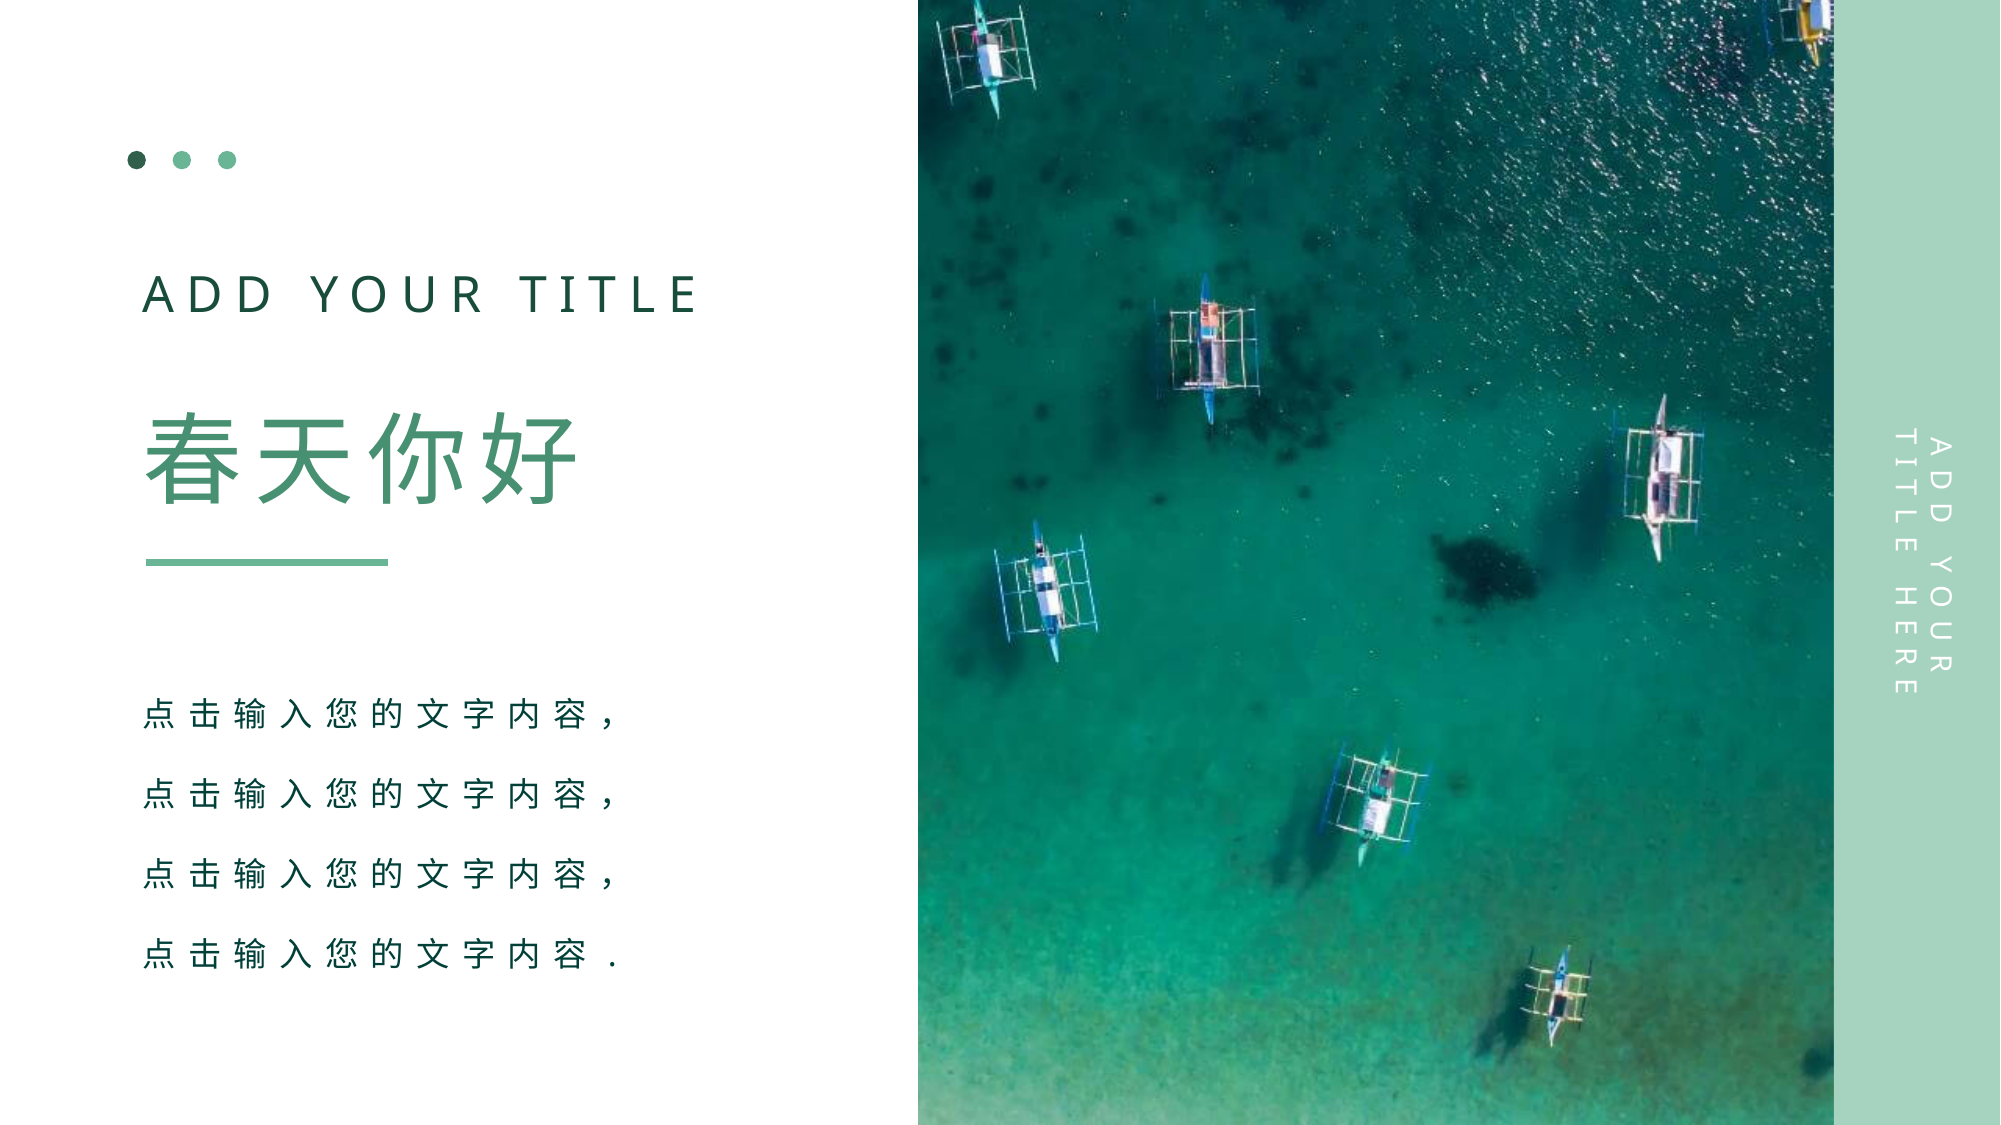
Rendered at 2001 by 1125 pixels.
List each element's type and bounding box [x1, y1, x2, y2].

text_box [127, 150, 870, 985]
text_box [918, 0, 2000, 1125]
